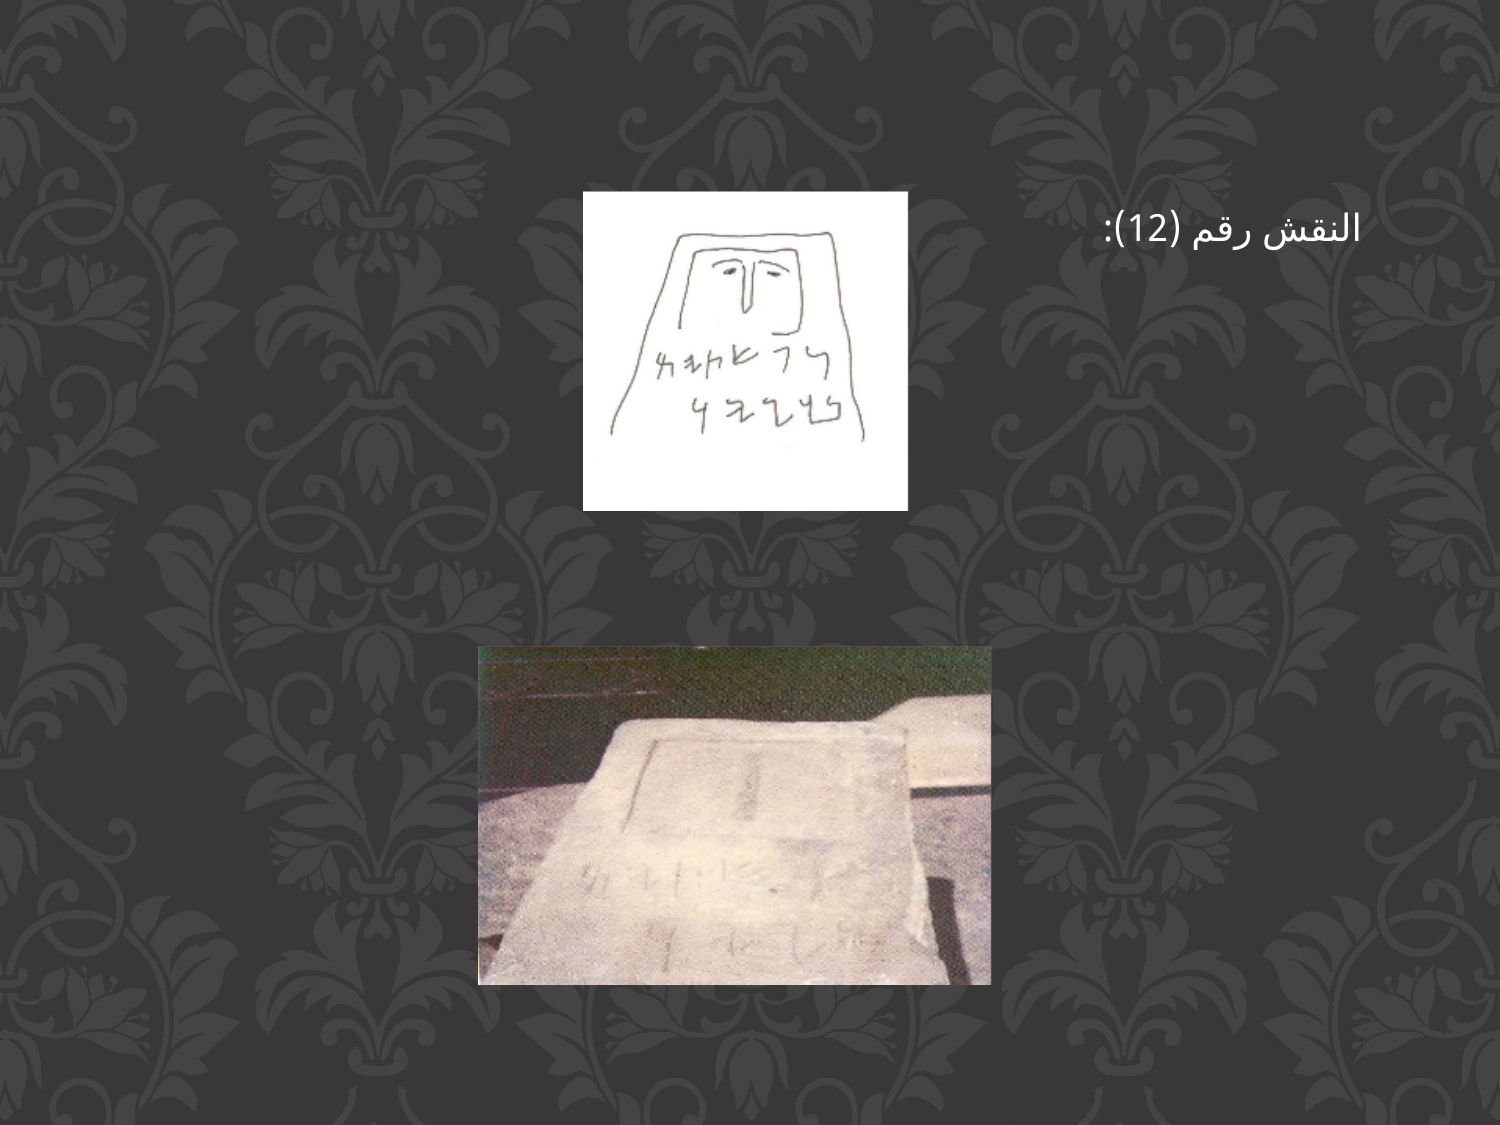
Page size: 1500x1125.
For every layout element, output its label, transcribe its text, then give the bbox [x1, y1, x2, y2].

picture [478, 644, 993, 985]
text_box النقش رقم (12): [1046, 196, 1377, 256]
picture [583, 190, 911, 511]
